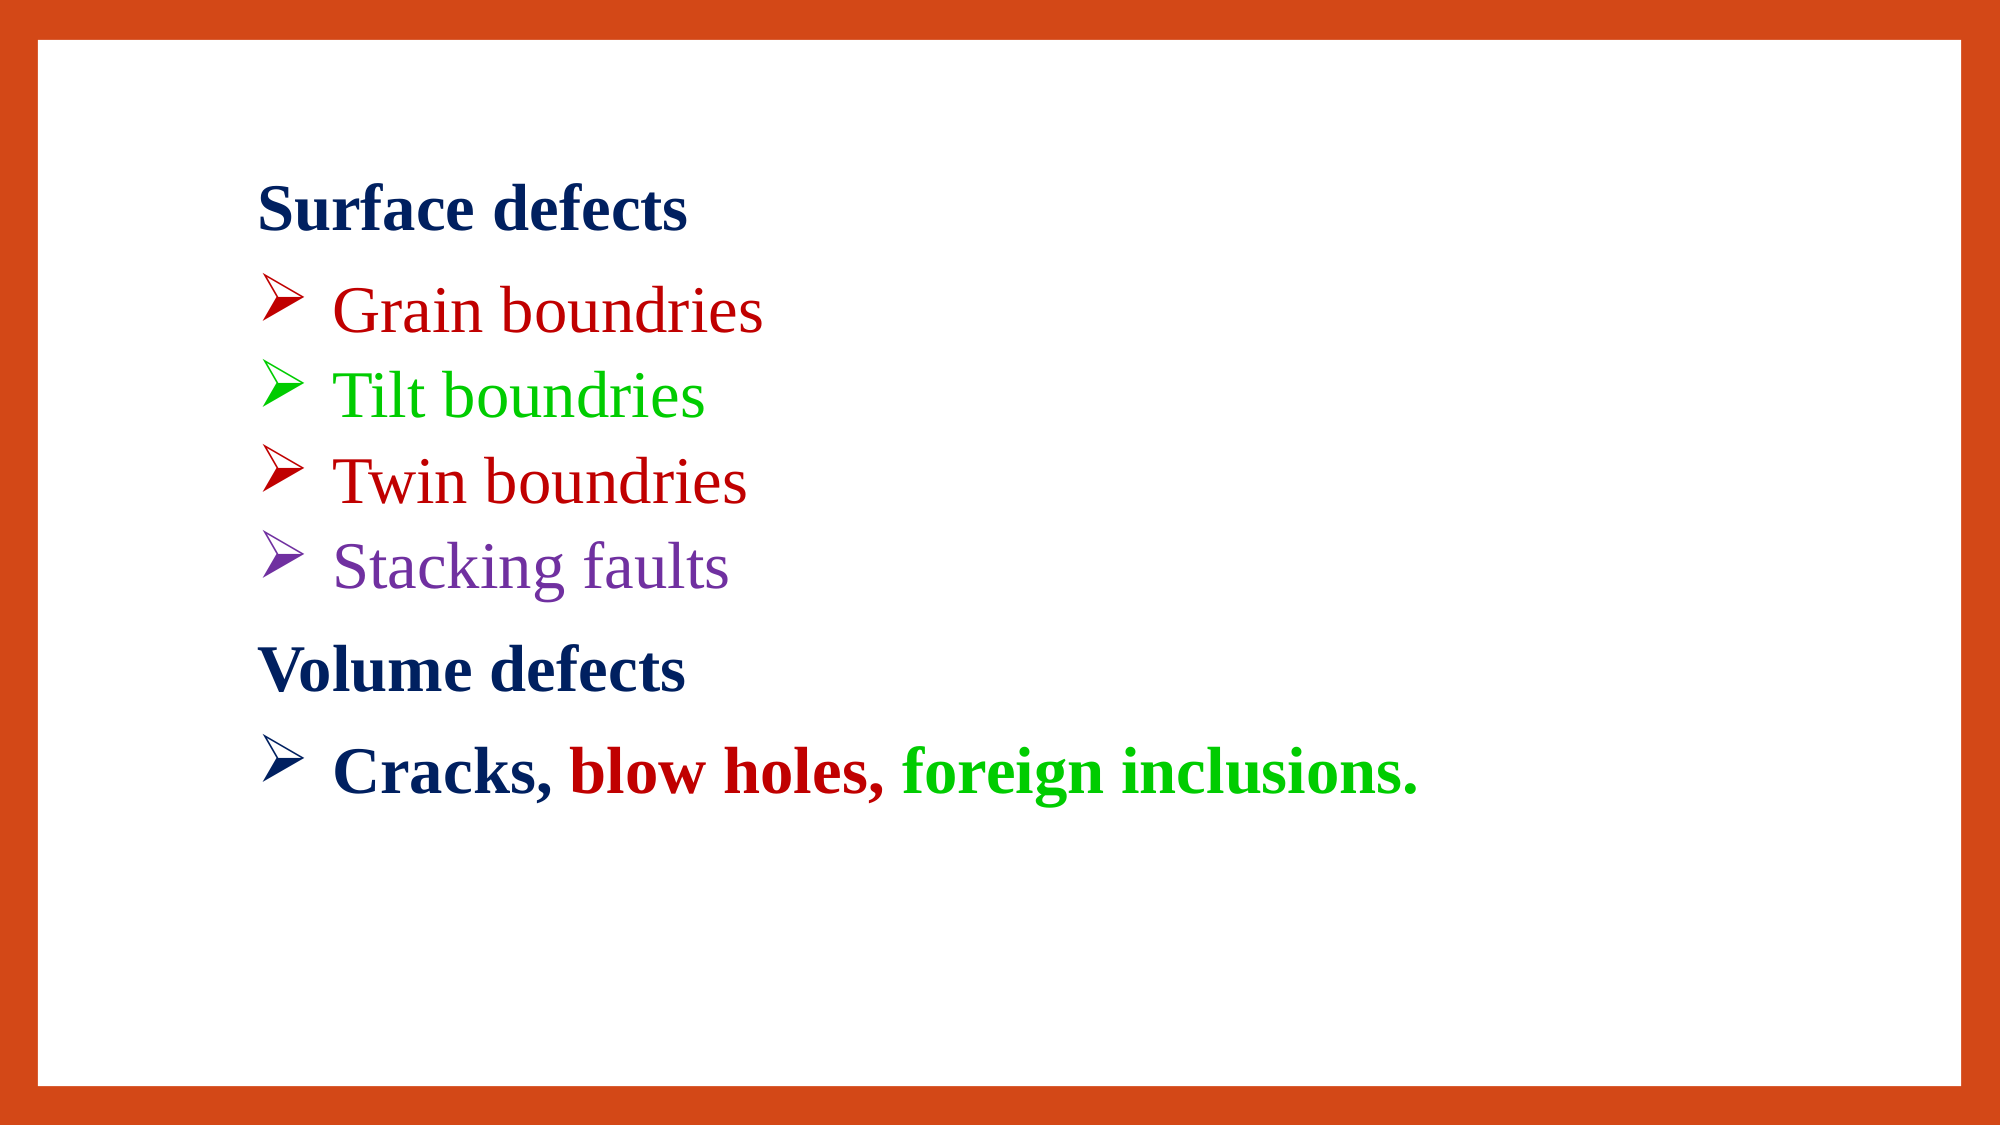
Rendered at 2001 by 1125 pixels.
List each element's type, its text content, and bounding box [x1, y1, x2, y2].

text_box Surface defects Grain boundries Tilt boundries Twin boundries Stacking faults Volume defects Cracks, blow holes, foreign inclusions. [242, 150, 1501, 814]
